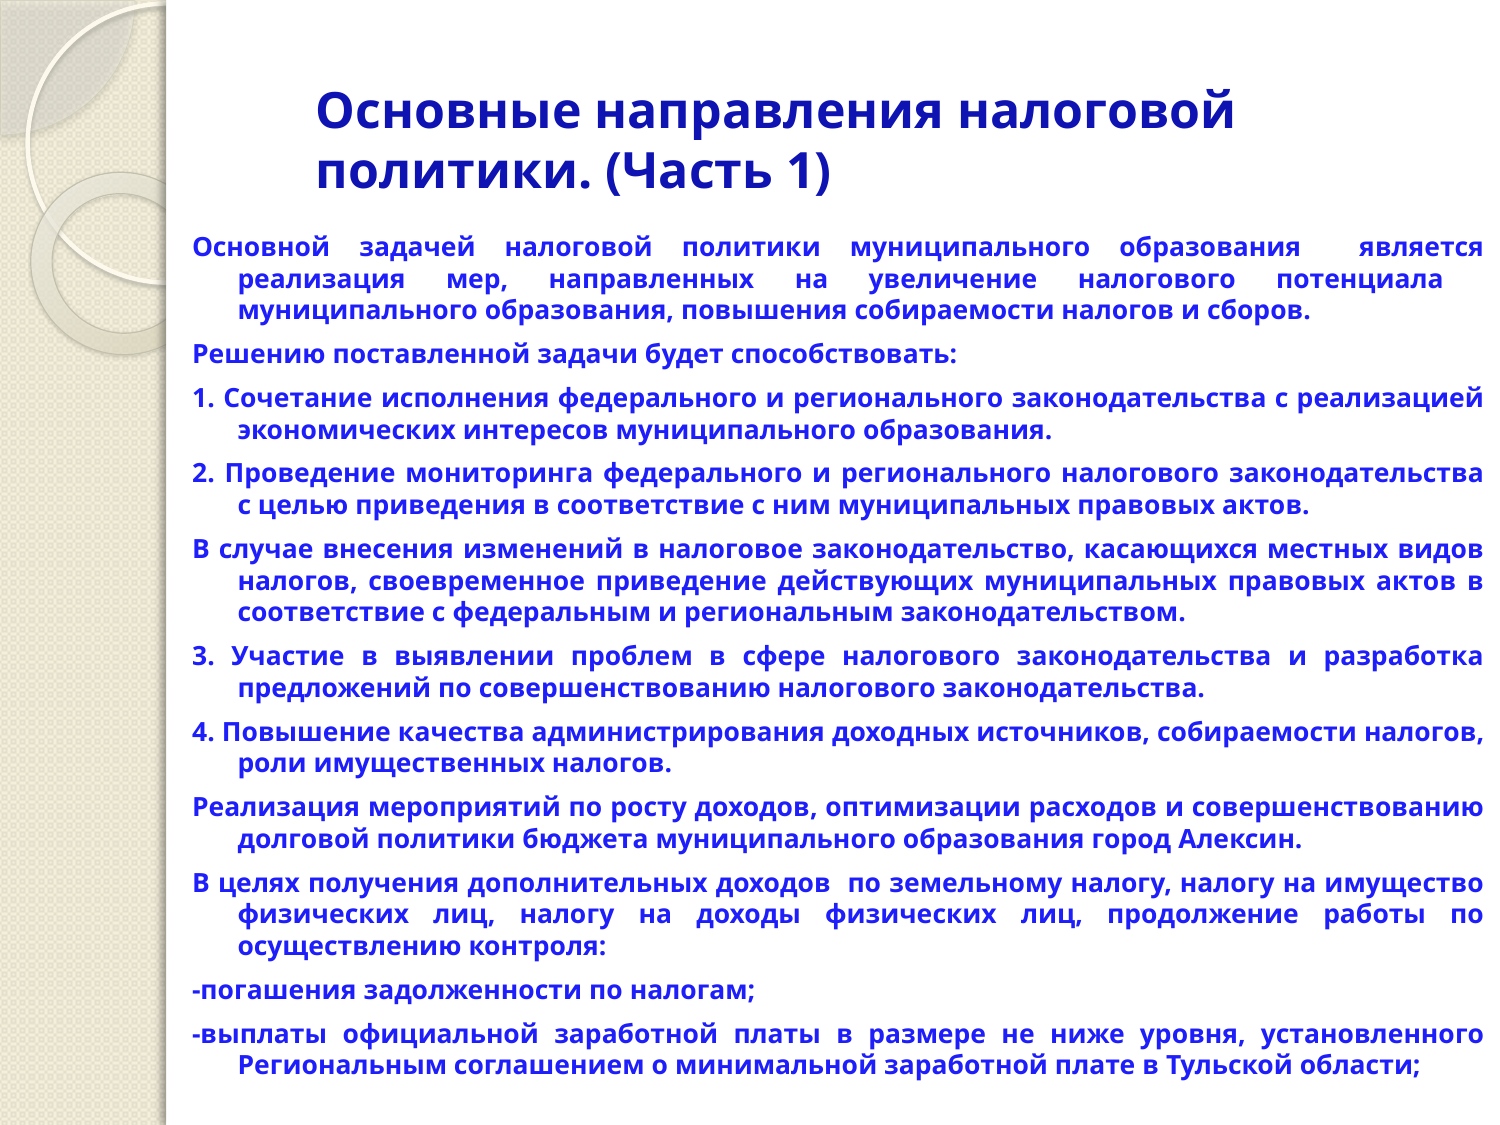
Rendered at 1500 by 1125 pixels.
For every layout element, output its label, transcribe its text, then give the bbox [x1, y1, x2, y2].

title Основные направления налоговой политики. (Часть 1) [301, 45, 1425, 222]
list Основной задачей налоговой политики муниципального образования является реализация мер, направленных на увеличение налогового потенциала муниципального образования, повышения собираемости налогов и сборов. Решению поставленной задачи будет способствовать: 1. Сочетание исполнения федерального и регионального законодательства с реализацией экономических интересов муниципального образования. 2. Проведение мониторинга федерального и регионального налогового законодательства с целью приведения в соответствие с ним муниципальных правовых актов. В случае внесения изменений в налоговое законодательство, касающихся местных видов налогов, своевременное приведение действующих муниципальных правовых актов в соответствие с федеральным и региональным законодательством. 3. Участие в выявлении проблем в сфере налогового законодательства и разработка предложений по совершенствованию налогового законодательства. 4. Повышение качества администрирования доходных источников, собираемости налогов, роли имущественных налогов. Реализация мероприятий по росту доходов, оптимизации расходов и совершенствованию долговой политики бюджета муниципального образования город Алексин. В целях получения дополнительных доходов по земельному налогу, налогу на имущество физических лиц, налогу на доходы физических лиц, продолжение работы по осуществлению контроля: -погашения задолженности по налогам; -выплаты официальной заработной платы в размере не ниже уровня, установленного Региональным соглашением о минимальной заработной плате в Тульской области; [164, 222, 1500, 1125]
